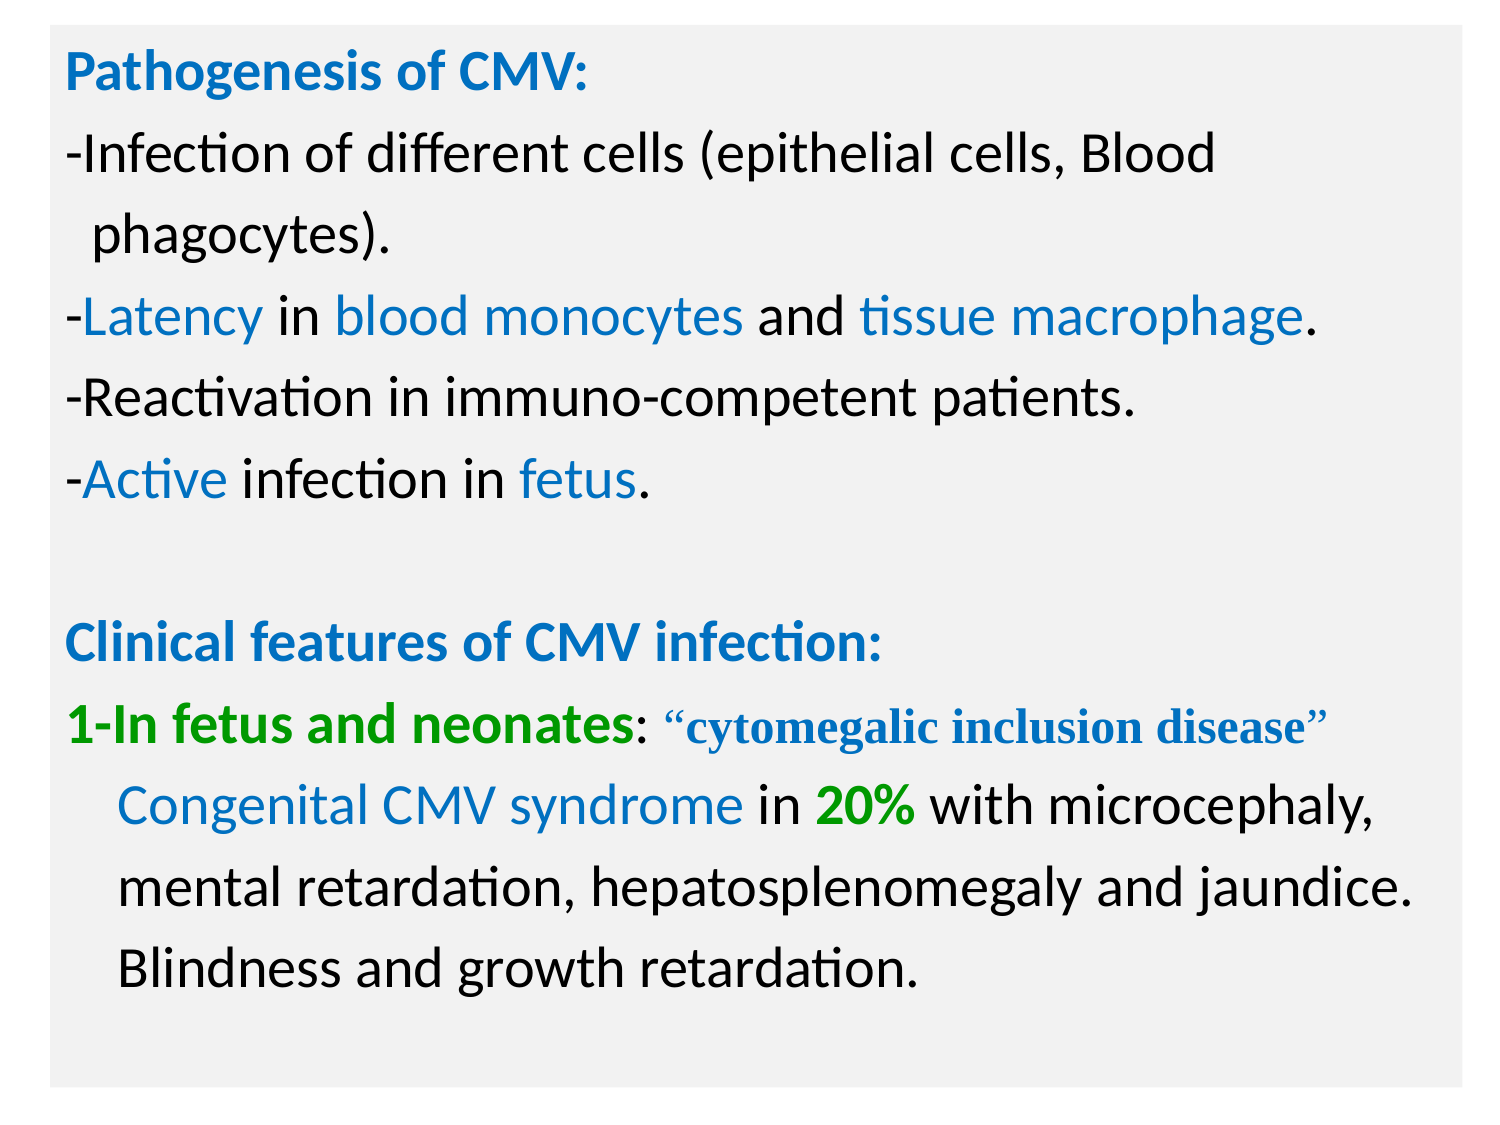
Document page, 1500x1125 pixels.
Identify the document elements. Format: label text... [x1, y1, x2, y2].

subtitle Pathogenesis of CMV: -Infection of different cells (epithelial cells, Blood phagocytes). -Latency in blood monocytes and tissue macrophage. -Reactivation in immuno-competent patients. -Active infection in fetus. Clinical features of CMV infection: 1-In fetus and neonates: “cytomegalic inclusion disease” Congenital CMV syndrome in 20% with microcephaly, mental retardation, hepatosplenomegaly and jaundice. Blindness and growth retardation. [50, 24, 1463, 1088]
title n [37, 24, 45, 38]
